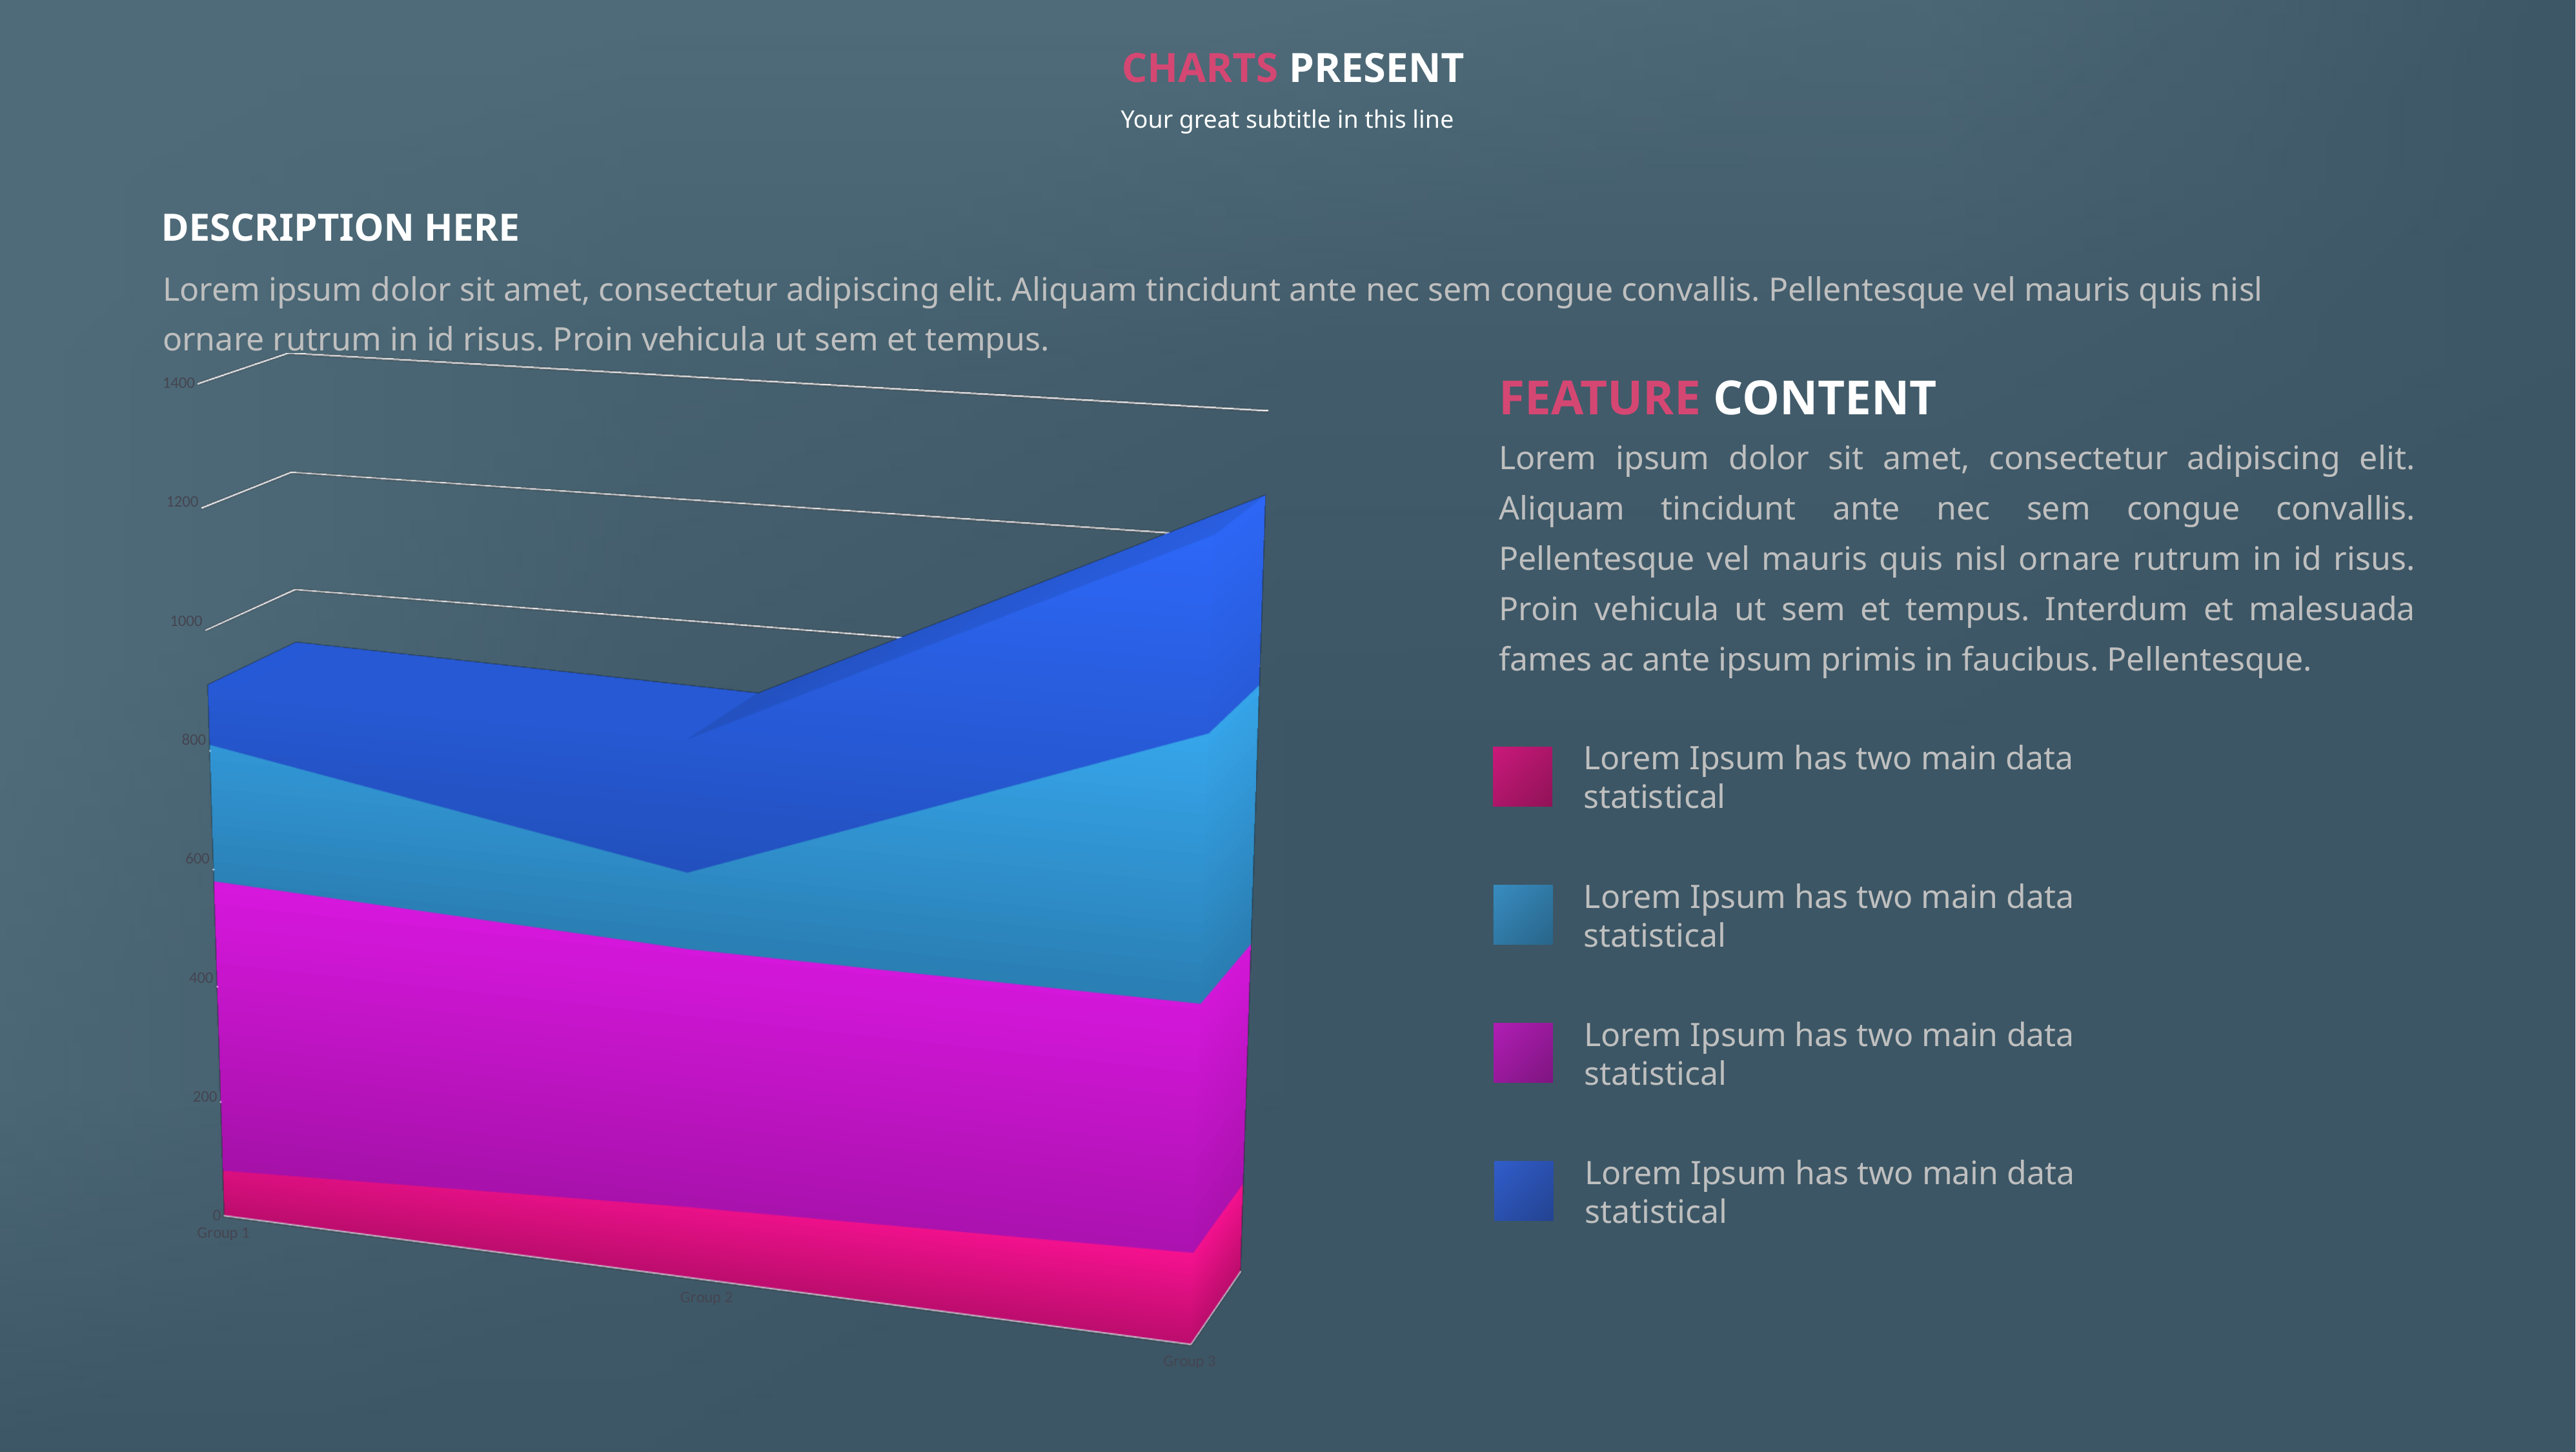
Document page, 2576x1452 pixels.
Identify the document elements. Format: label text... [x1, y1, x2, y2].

text_box [1493, 1160, 1555, 1222]
picture [0, 0, 2576, 1452]
text_box [1492, 1022, 1554, 1084]
text_box [1492, 745, 1554, 807]
text_box Lorem Ipsum has two main data statistical [1560, 725, 2122, 827]
text_box [1492, 883, 1554, 945]
text_box Lorem Ipsum has two main data statistical [1561, 1140, 2107, 1241]
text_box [1473, 363, 2442, 692]
text_box Lorem Ipsum has two main data statistical [1561, 1002, 2106, 1103]
text_box Lorem Ipsum has two main data statistical [1561, 863, 2122, 965]
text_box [136, 193, 2377, 372]
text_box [803, 32, 1783, 146]
chart [77, 332, 1344, 1380]
